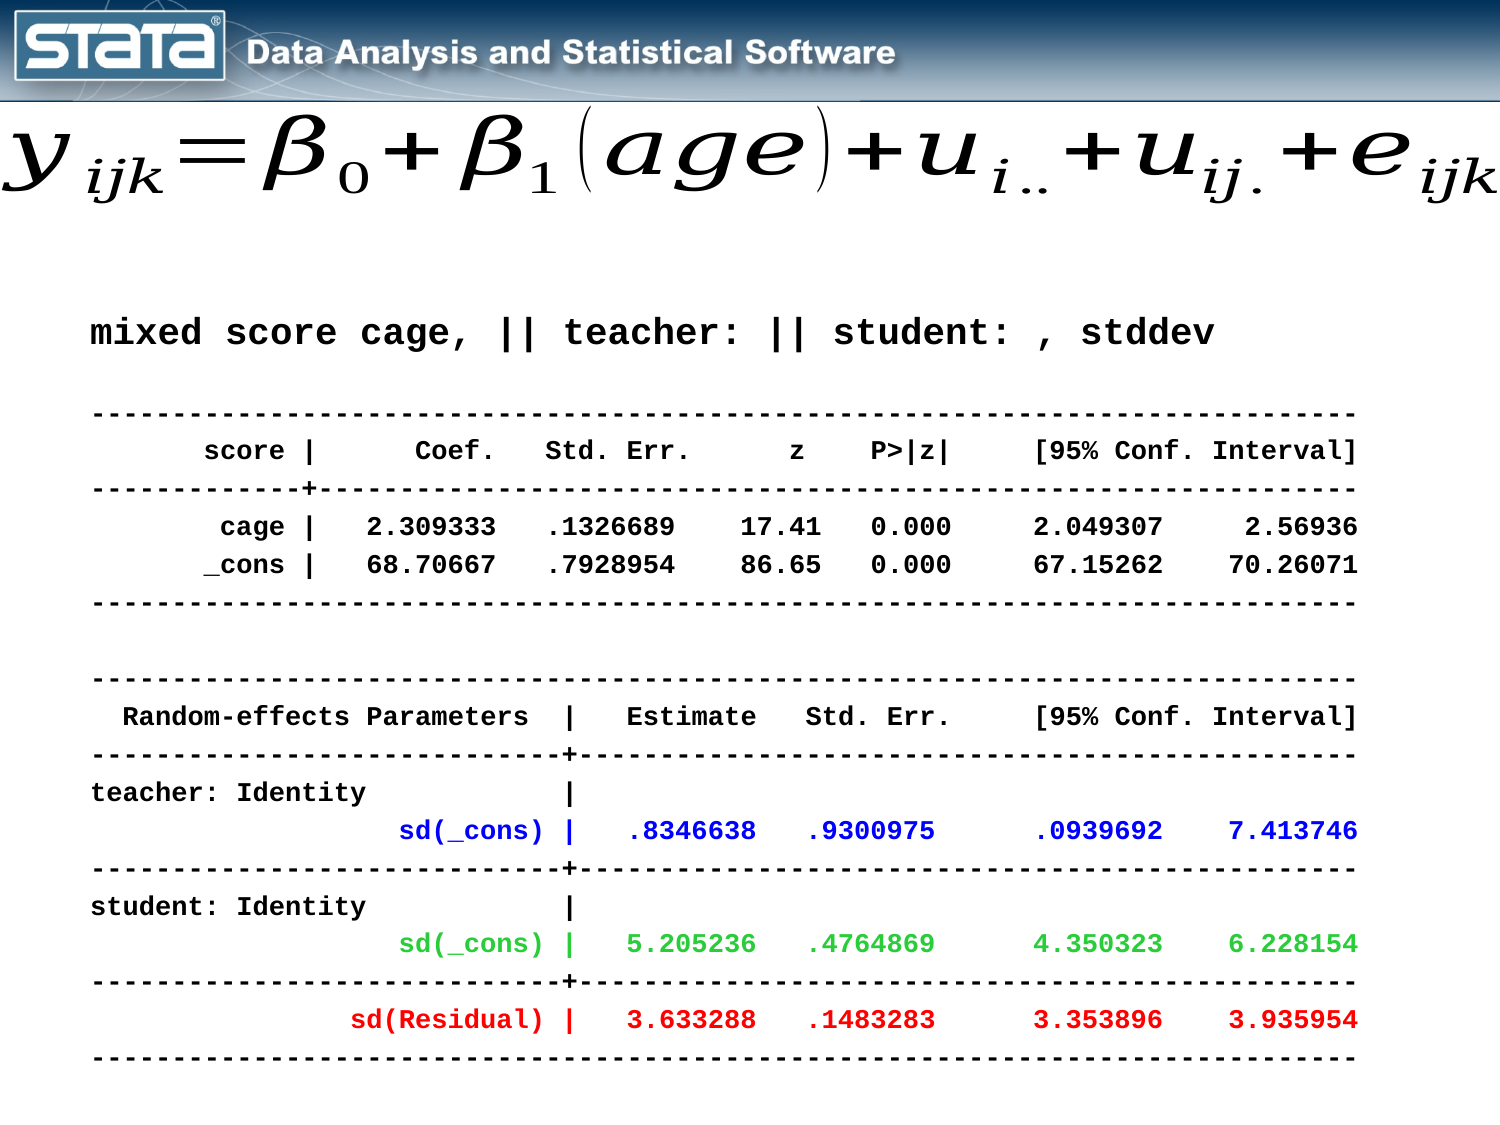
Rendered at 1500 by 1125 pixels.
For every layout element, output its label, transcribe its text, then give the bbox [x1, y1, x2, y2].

picture [0, 0, 1500, 102]
list mixed score cage, || teacher: || student: , stddev ------------------------------------------------------------------------------ score | Coef. Std. Err. z P>|z| [95% Conf. Interval] -------------+---------------------------------------------------------------- cage | 2.309333 .1326689 17.41 0.000 2.049307 2.56936 _cons | 68.70667 .7928954 86.65 0.000 67.15262 70.26071 ------------------------------------------------------------------------------ ------------------------------------------------------------------------------ Random-effects Parameters | Estimate Std. Err. [95% Conf. Interval] -----------------------------+------------------------------------------------ teacher: Identity | sd(_cons) | .8346638 .9300975 .0939692 7.413746 -----------------------------+------------------------------------------------ student: Identity | sd(_cons) | 5.205236 .4764869 4.350323 6.228154 -----------------------------+------------------------------------------------ sd(Residual) | 3.633288 .1483283 3.353896 3.935954 ------------------------------------------------------------------------------ [75, 299, 1425, 1088]
